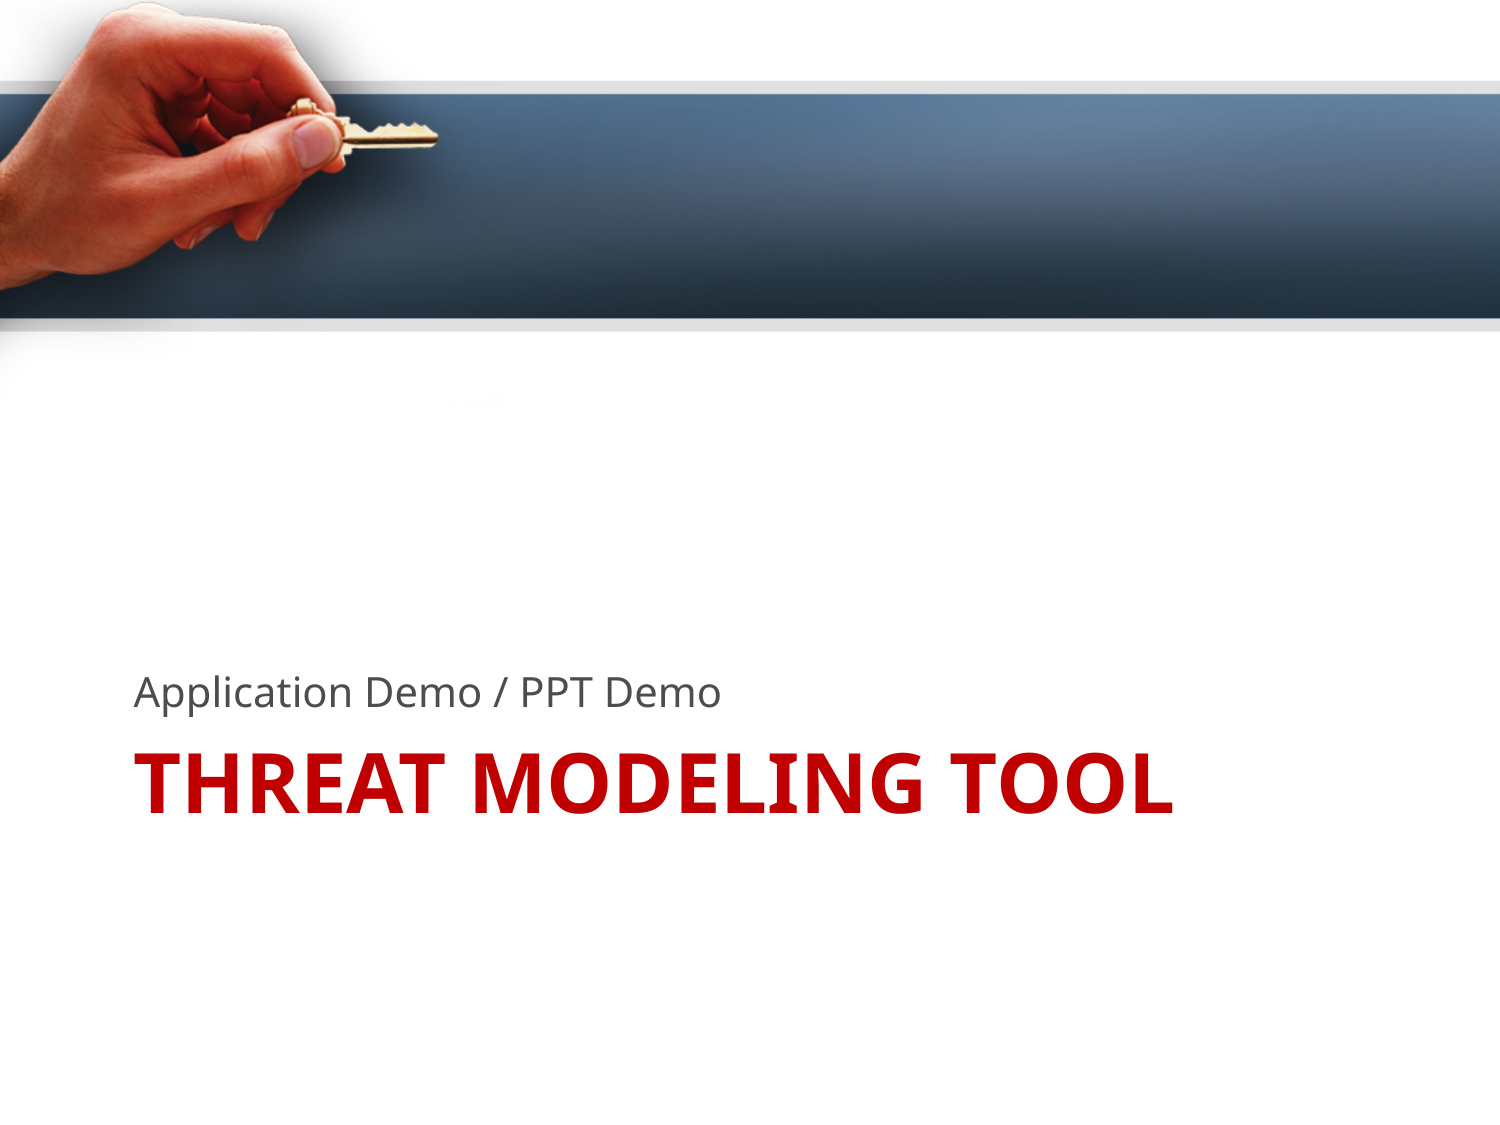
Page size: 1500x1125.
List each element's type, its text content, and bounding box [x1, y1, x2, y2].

picture [0, 0, 1500, 1125]
title Threat Modeling tool [118, 724, 1394, 947]
list Application Demo / PPT Demo [118, 476, 1394, 724]
